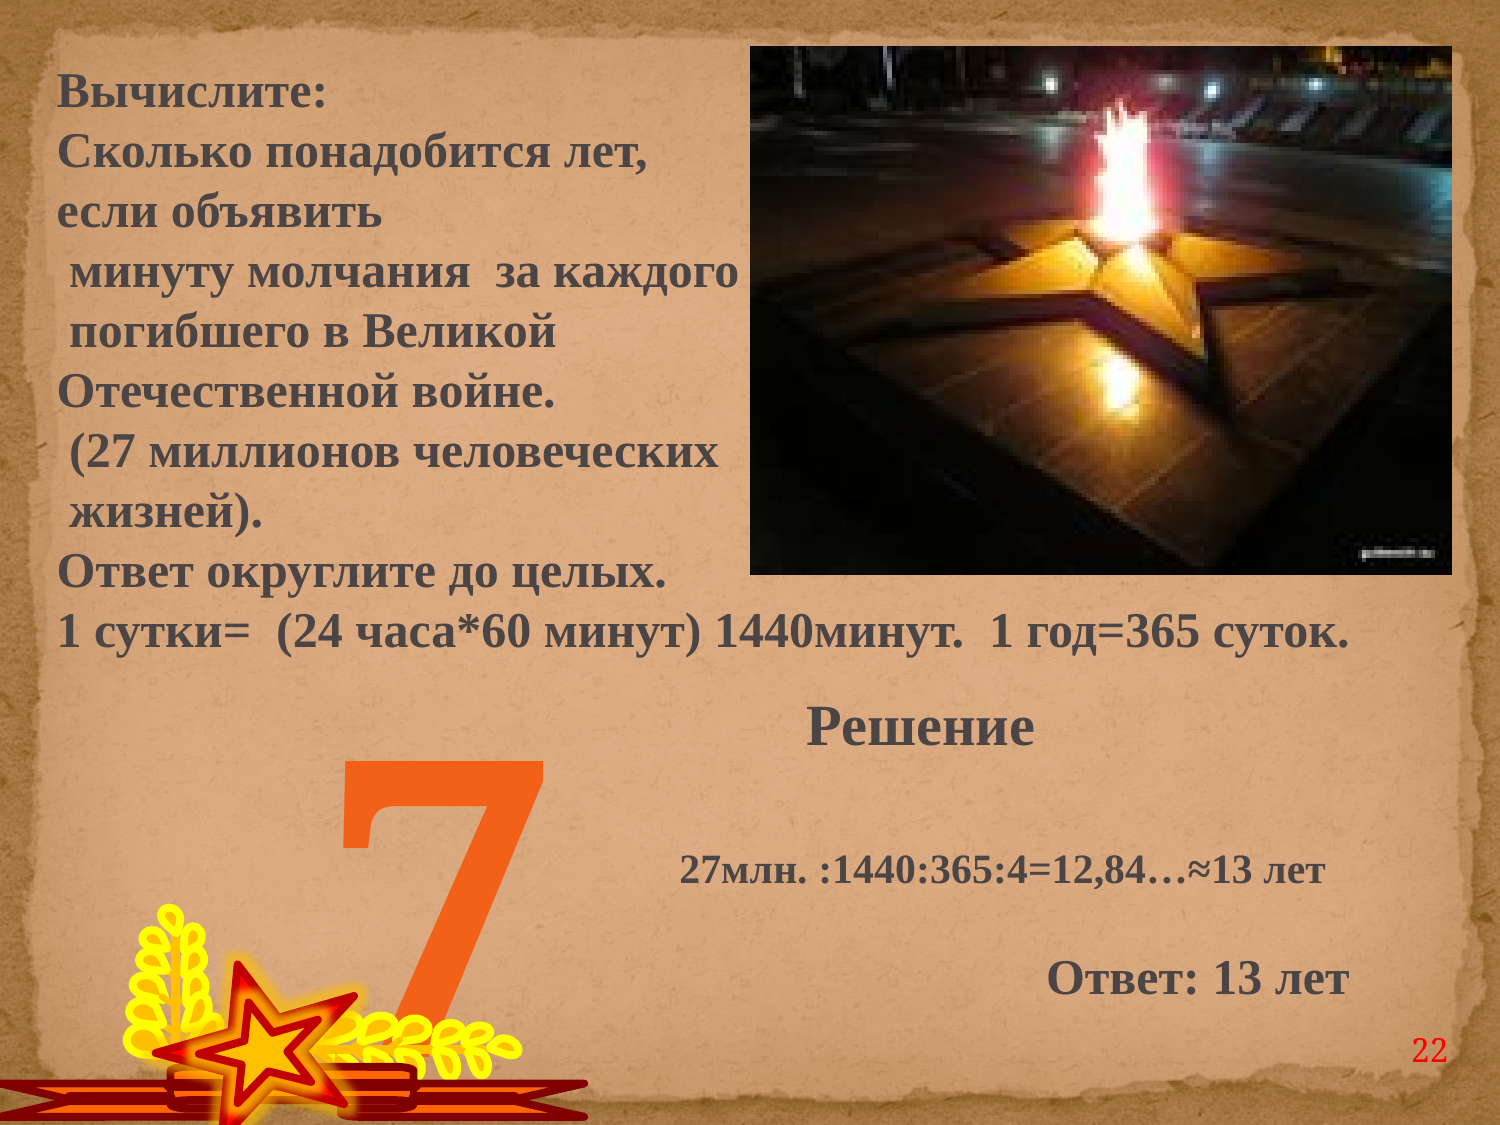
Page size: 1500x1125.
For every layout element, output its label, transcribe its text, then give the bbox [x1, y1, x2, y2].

text_box 27млн. :1440:365:4=12,84…≈13 лет [685, 833, 1465, 899]
slide_number 22 [1379, 1014, 1480, 1089]
text_box Вычислите: Сколько понадобится лет, если объявить минуту молчания за каждого погибшего в Великой Отечественной войне. (27 миллионов человеческих жизней). Ответ округлите до целых. 1 сутки= (24 часа*60 минут) 1440минут. 1 год=365 суток. [41, 49, 1378, 665]
text_box Ответ: 13 лет [1031, 937, 1442, 1013]
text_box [0, 635, 680, 1125]
picture [749, 46, 1452, 575]
text_box Решение [685, 679, 1184, 765]
